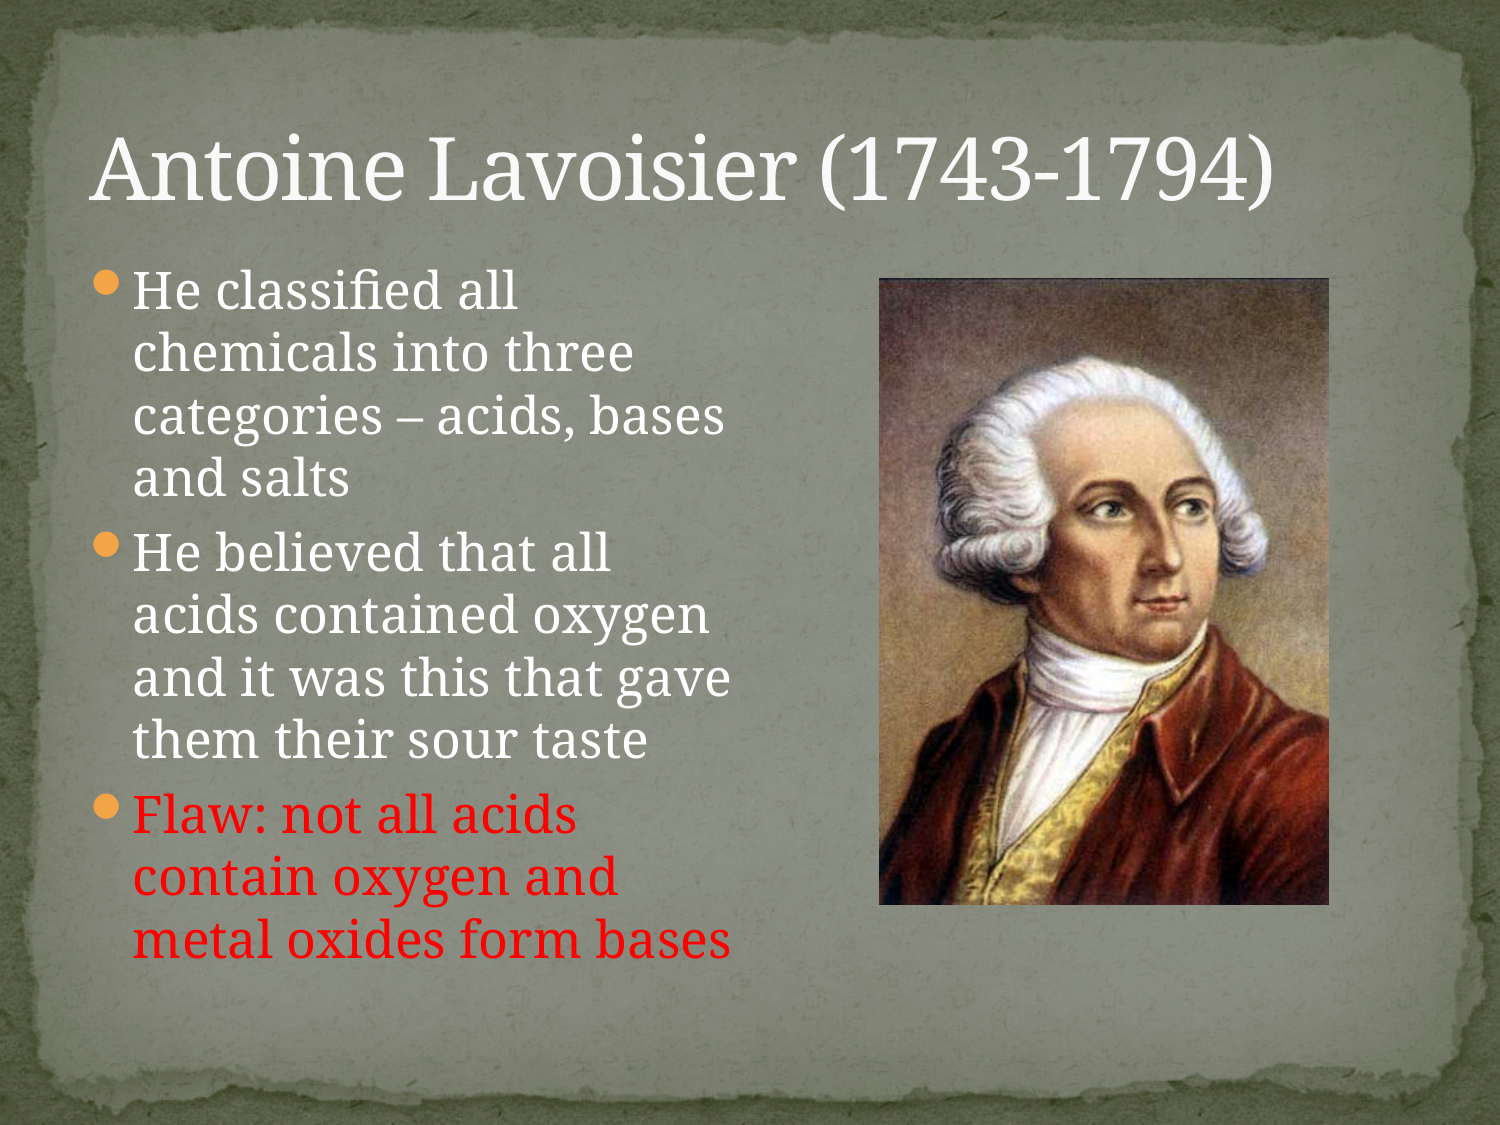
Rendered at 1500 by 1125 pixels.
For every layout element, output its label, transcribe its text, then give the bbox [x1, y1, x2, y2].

list He classified all chemicals into three categories – acids, bases and salts He believed that all acids contained oxygen and it was this that gave them their sour taste Flaw: not all acids contain oxygen and metal oxides form bases [75, 249, 750, 1000]
title Antoine Lavoisier (1743-1794) [74, 24, 1425, 225]
picture [879, 278, 1329, 905]
